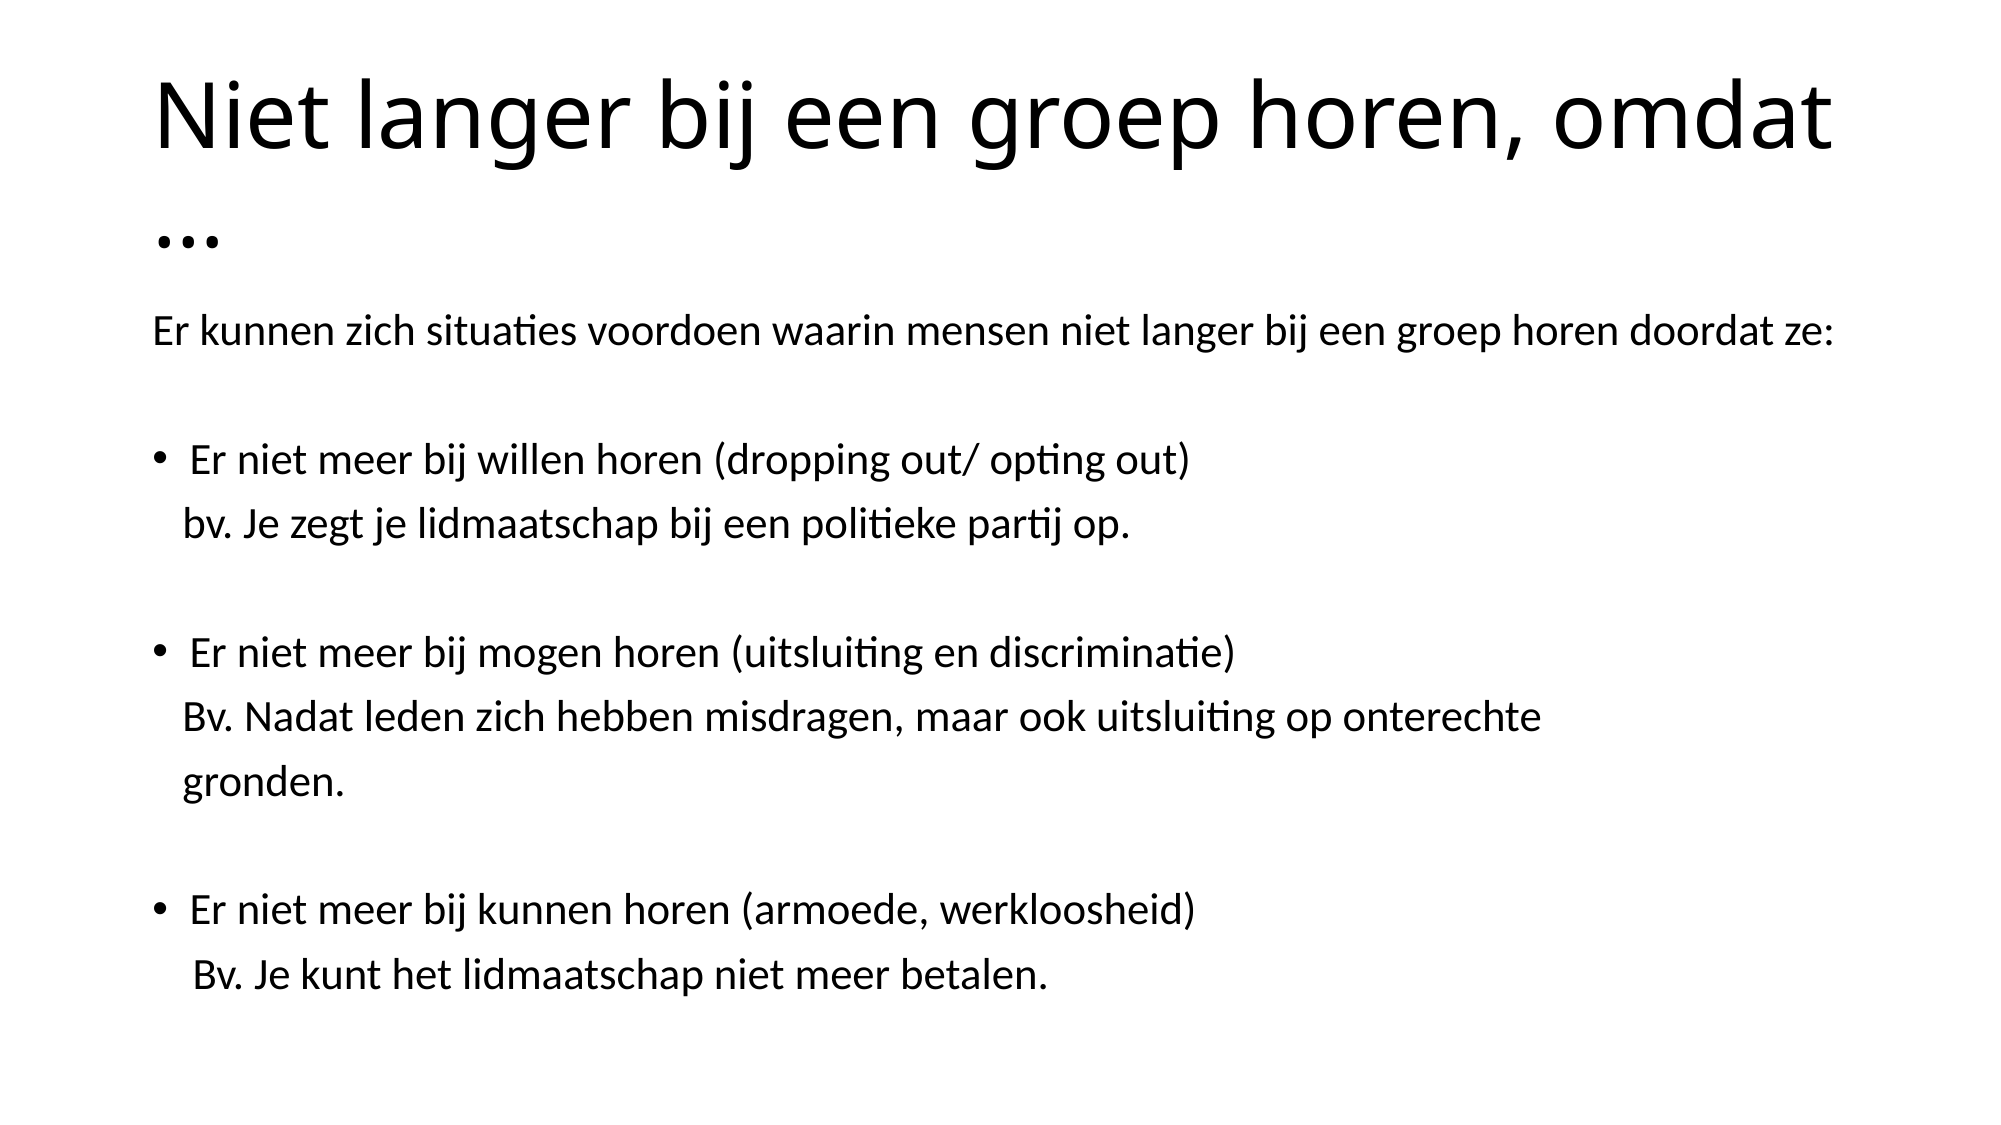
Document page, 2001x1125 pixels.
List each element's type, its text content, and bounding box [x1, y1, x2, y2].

list Er kunnen zich situaties voordoen waarin mensen niet langer bij een groep horen doordat ze: Er niet meer bij willen horen (dropping out/ opting out) bv. Je zegt je lidmaatschap bij een politieke partij op. Er niet meer bij mogen horen (uitsluiting en discriminatie) Bv. Nadat leden zich hebben misdragen, maar ook uitsluiting op onterechte gronden. Er niet meer bij kunnen horen (armoede, werkloosheid) Bv. Je kunt het lidmaatschap niet meer betalen. [137, 299, 1863, 1014]
title Niet langer bij een groep horen, omdat … [137, 59, 1863, 278]
